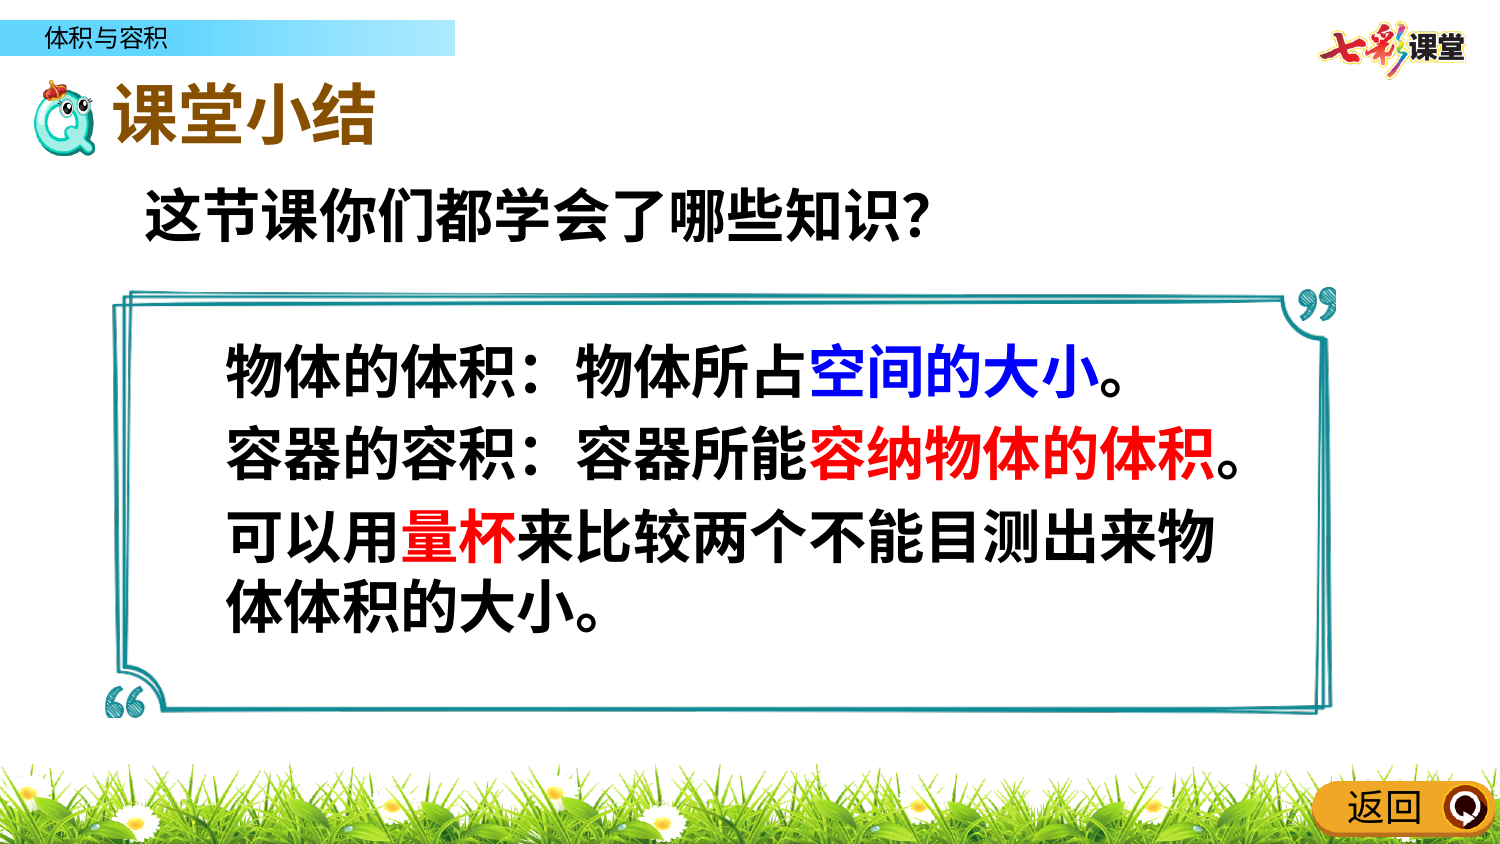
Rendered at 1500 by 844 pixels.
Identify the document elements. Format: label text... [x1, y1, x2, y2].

text_box 这节课你们都学会了哪些知识？ [133, 173, 972, 255]
picture [0, 764, 1500, 844]
text_box 课堂小结 [100, 67, 404, 159]
picture [105, 287, 1337, 718]
picture [34, 80, 96, 156]
picture [1316, 20, 1468, 80]
